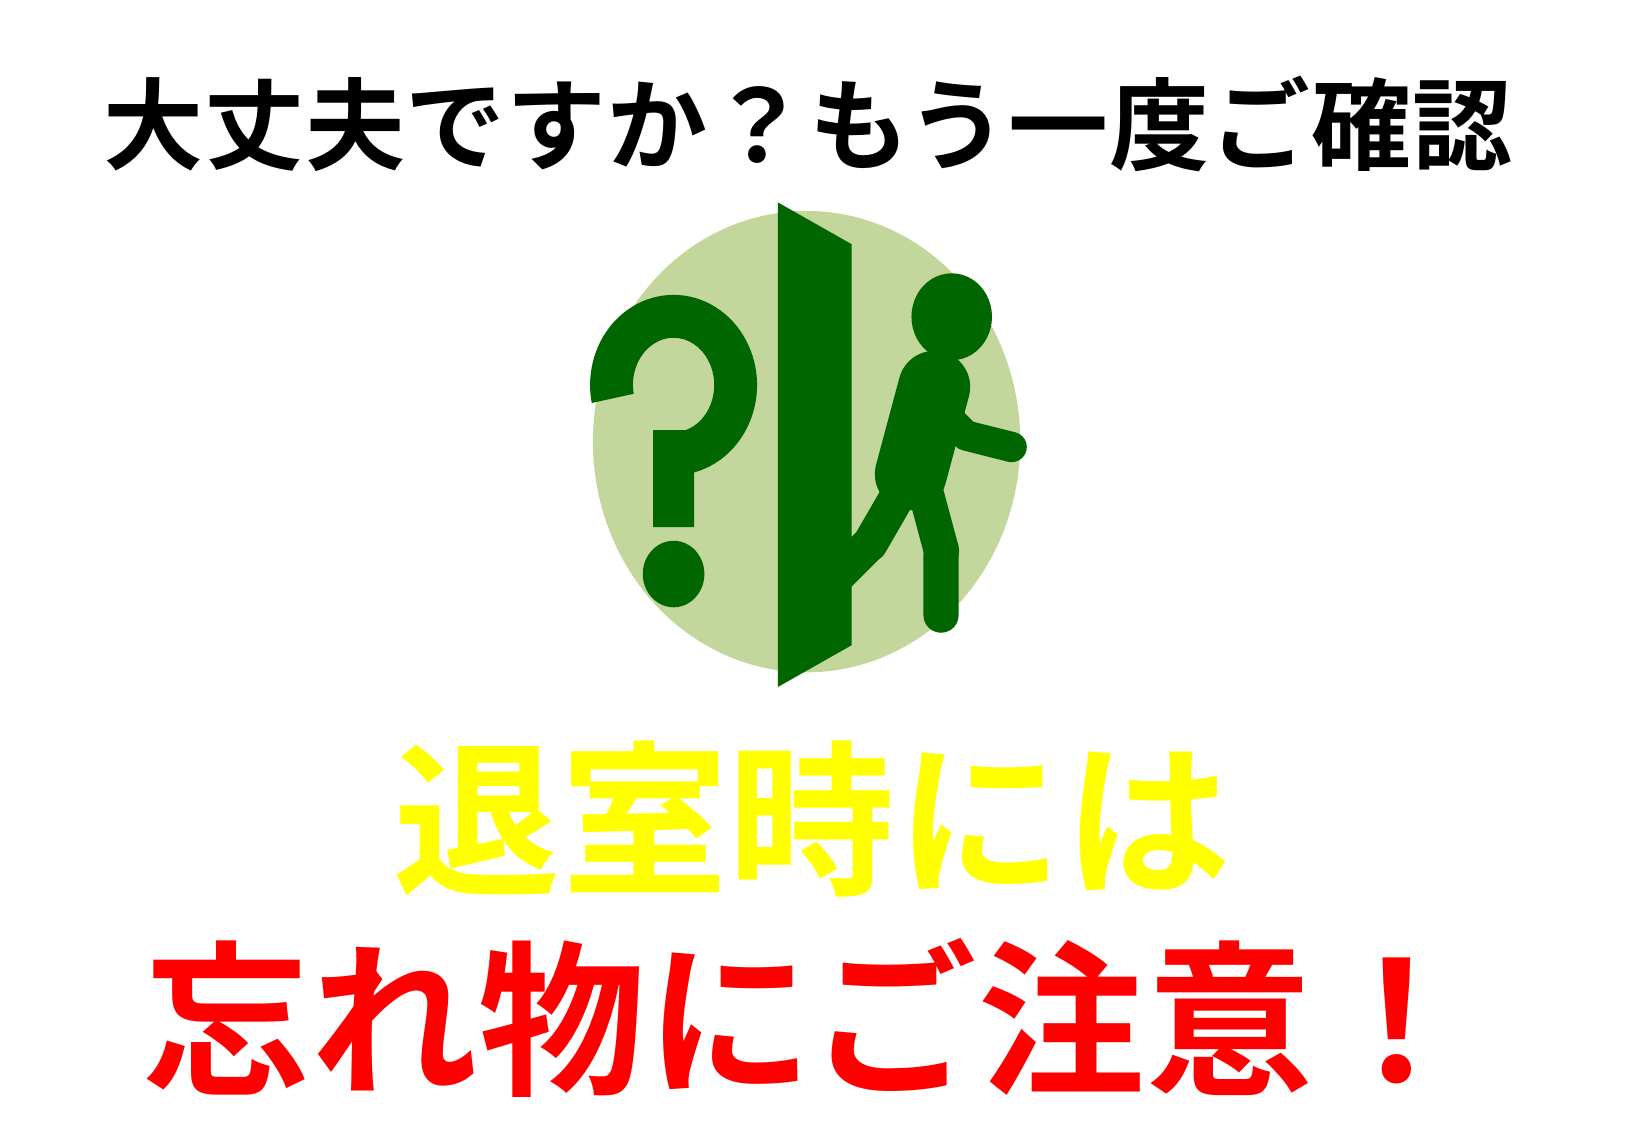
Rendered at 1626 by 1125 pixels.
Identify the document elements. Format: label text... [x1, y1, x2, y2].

text_box 退室時には 忘れ物にご注意！ [0, 708, 1625, 1124]
text_box 大丈夫ですか？もう一度ご確認 [0, 54, 1625, 190]
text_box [589, 201, 1028, 688]
